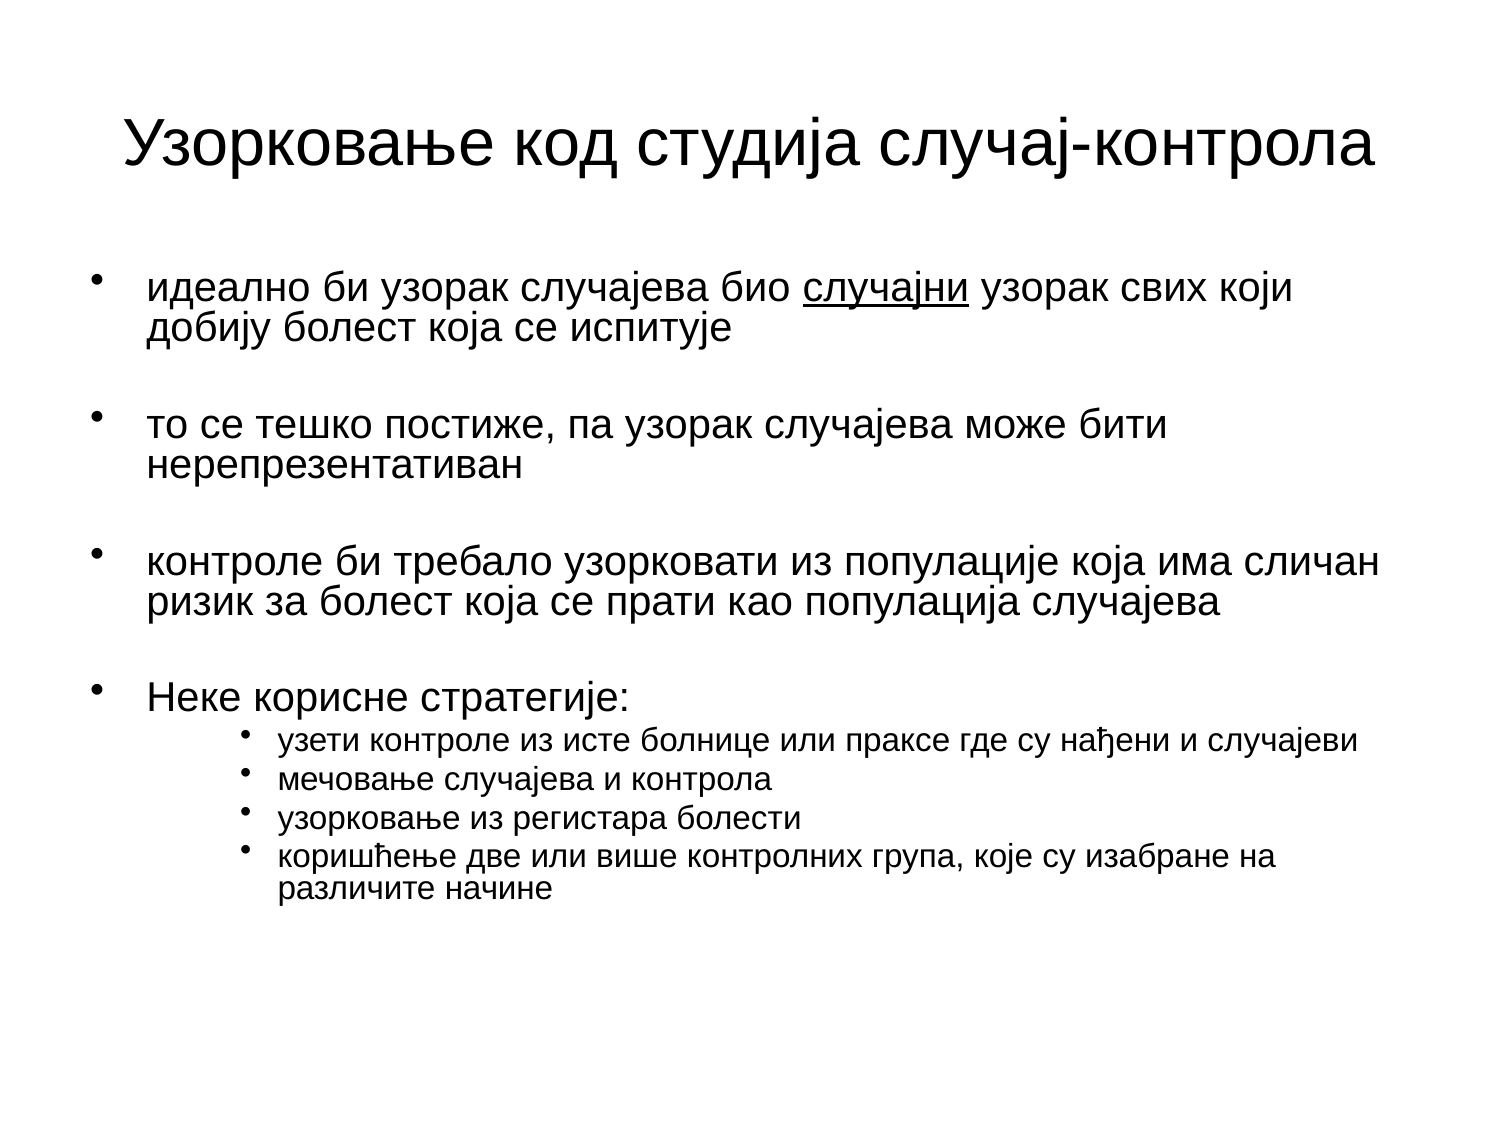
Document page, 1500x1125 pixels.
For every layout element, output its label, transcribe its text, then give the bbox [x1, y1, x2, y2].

title Узорковање код студија случај-контрола [74, 44, 1426, 233]
list идеално би узорак случајева био случајни узорак свих који добију болест која се испитује то се тешко постиже, па узорак случајева може бити нерепрезентативан контроле би требало узорковати из популације која има сличан ризик за болест која се прати као популација случајева Неке корисне стратегије: узети контроле из исте болнице или праксе где су нађени и случајеви мечовање случајева и контрола узорковање из регистара болести коришћење две или више контролних група, које су изабране на различите начине [74, 262, 1426, 1006]
